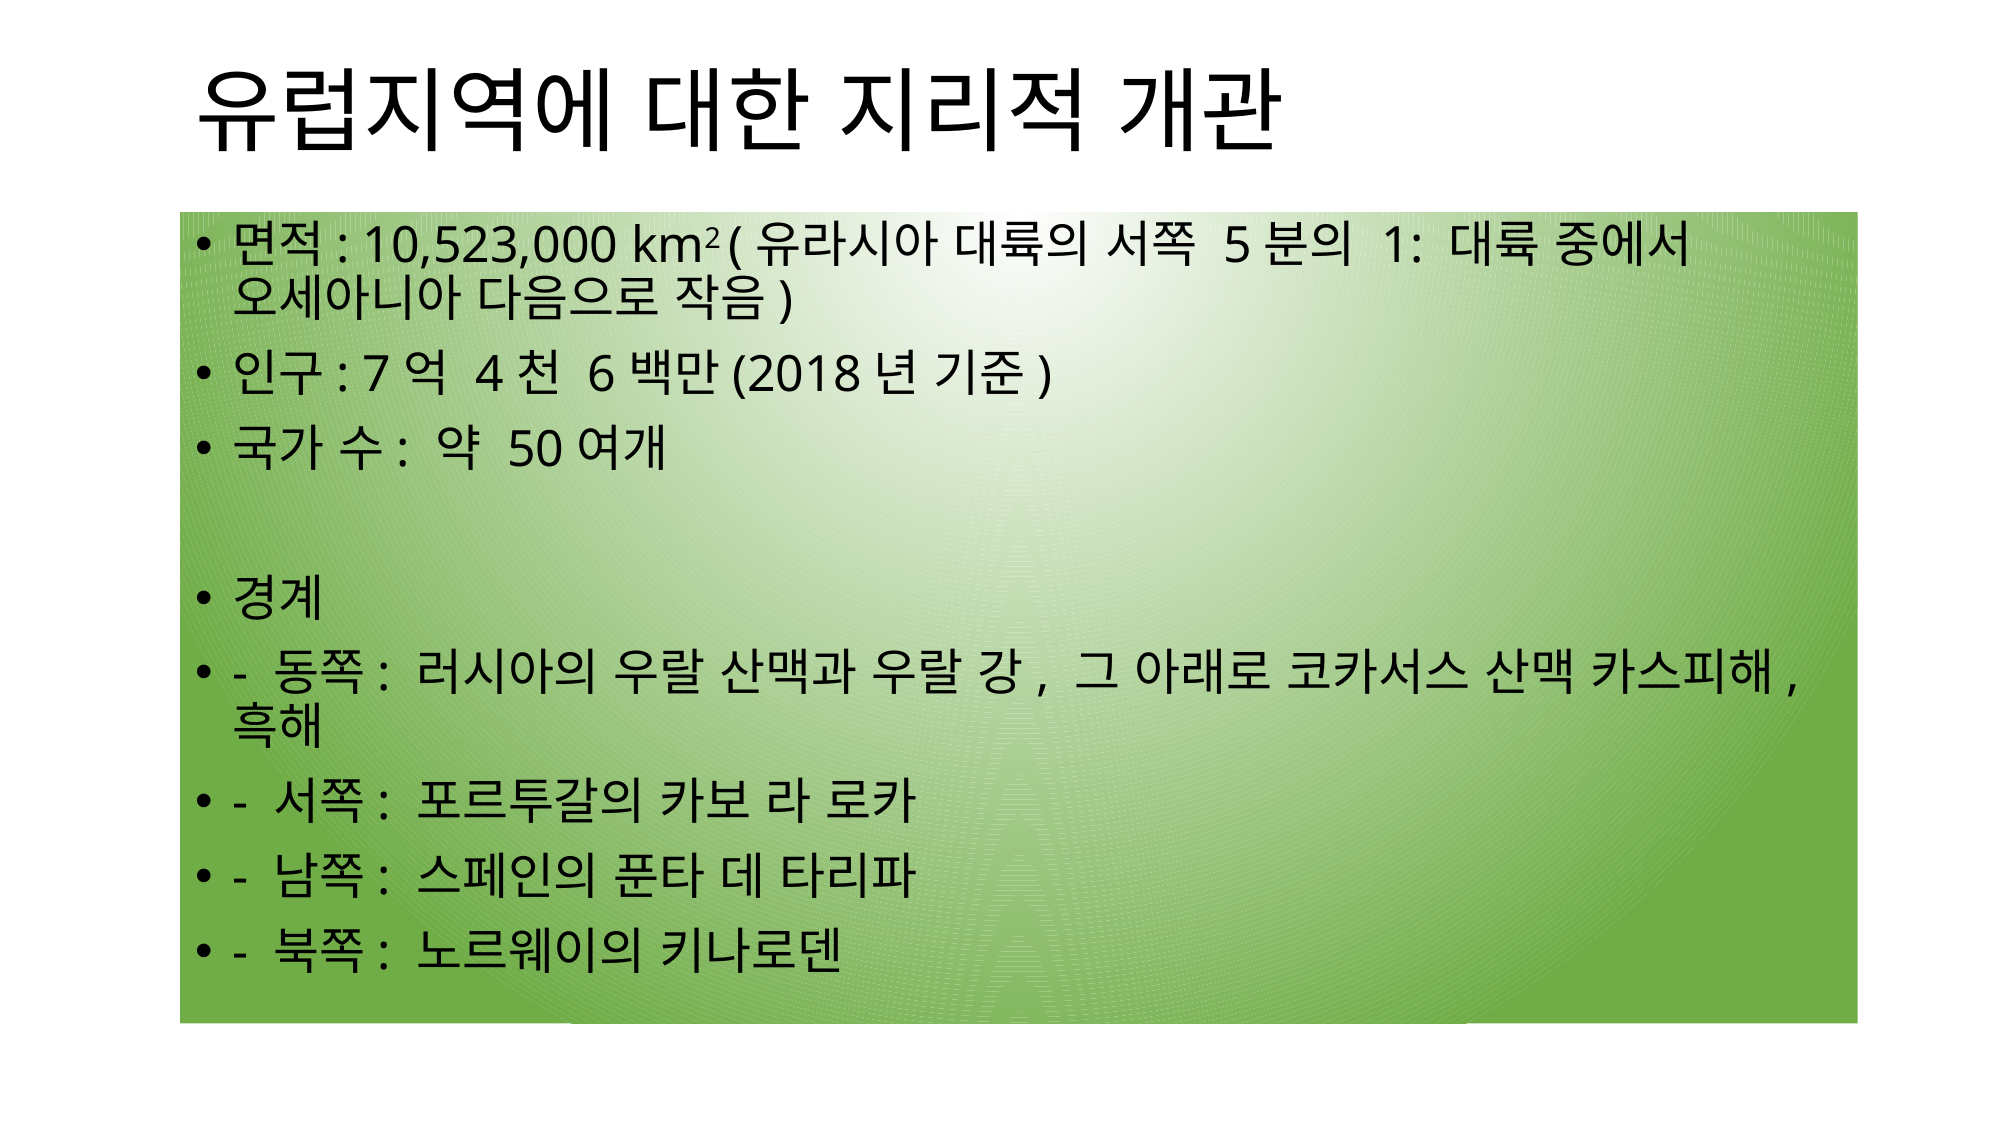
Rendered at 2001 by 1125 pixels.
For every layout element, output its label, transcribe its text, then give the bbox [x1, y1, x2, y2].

list 면적: 10,523,000 km2 (유라시아 대륙의 서쪽 5분의 1: 대륙 중에서 오세아니아 다음으로 작음) 인구: 7억 4천 6백만(2018년 기준) 국가 수: 약 50여개 경계 - 동쪽: 러시아의 우랄 산맥과 우랄 강, 그 아래로 코카서스 산맥 카스피해, 흑해 - 서쪽: 포르투갈의 카보 라 로카 - 남쪽: 스페인의 푼타 데 타리파 - 북쪽: 노르웨이의 키나로덴 [180, 212, 1858, 1024]
title 유럽지역에 대한 지리적 개관 [180, 51, 1483, 179]
